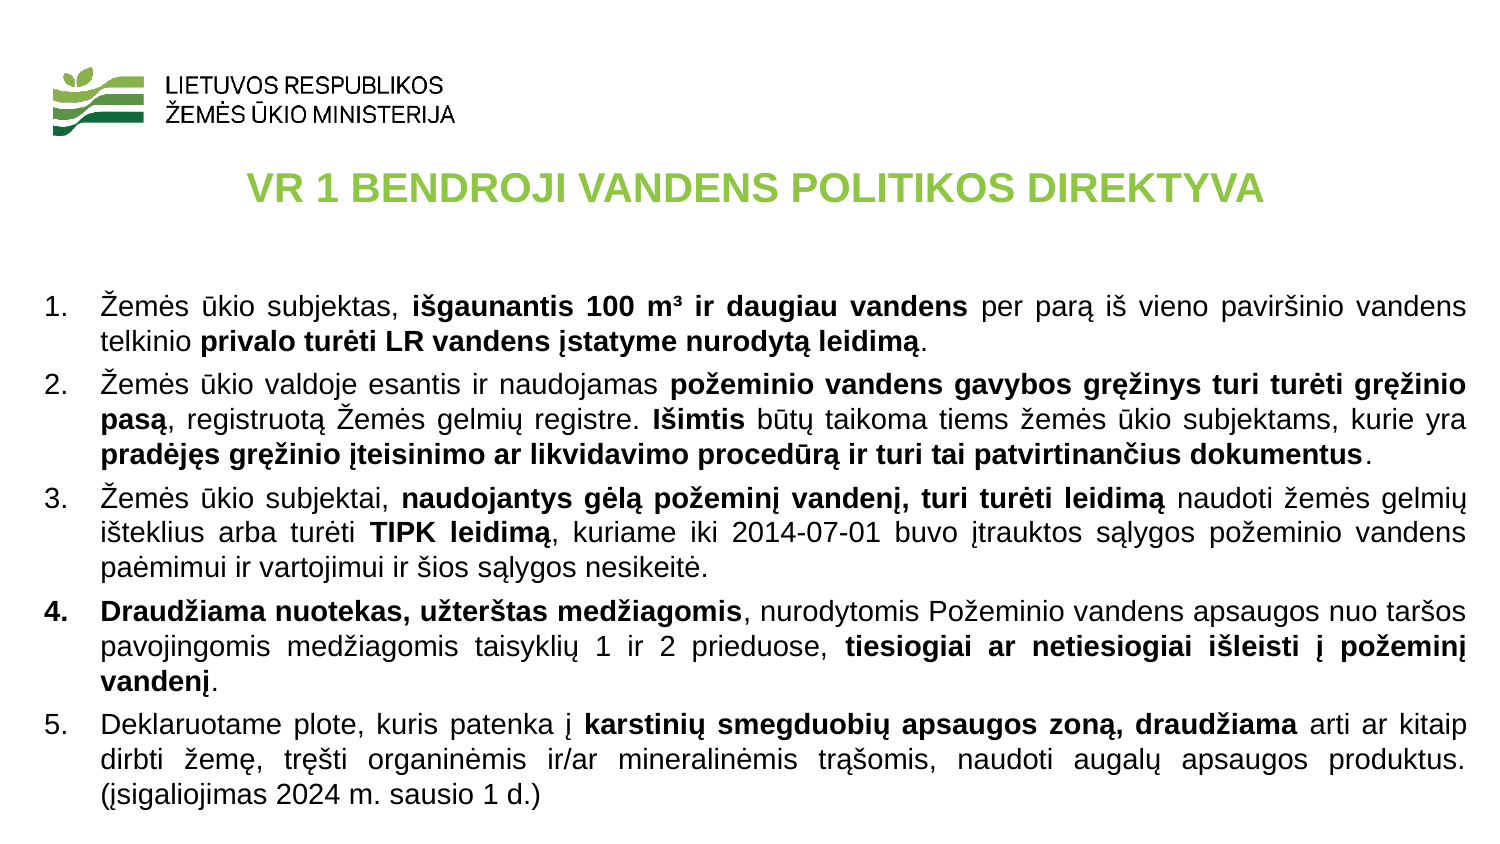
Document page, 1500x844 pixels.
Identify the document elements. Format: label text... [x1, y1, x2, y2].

text_box VR 1 BENDROJI VANDENS POLITIKOS DIREKTYVA [29, 153, 1483, 219]
picture [52, 67, 455, 137]
text_box Žemės ūkio subjektas, išgaunantis 100 m³ ir daugiau vandens per parą iš vieno paviršinio vandens telkinio privalo turėti LR vandens įstatyme nurodytą leidimą. Žemės ūkio valdoje esantis ir naudojamas požeminio vandens gavybos gręžinys turi turėti gręžinio pasą, registruotą Žemės gelmių registre. Išimtis būtų taikoma tiems žemės ūkio subjektams, kurie yra pradėjęs gręžinio įteisinimo ar likvidavimo procedūrą ir turi tai patvirtinančius dokumentus. Žemės ūkio subjektai, naudojantys gėlą požeminį vandenį, turi turėti leidimą naudoti žemės gelmių išteklius arba turėti TIPK leidimą, kuriame iki 2014-07-01 buvo įtrauktos sąlygos požeminio vandens paėmimui ir vartojimui ir šios sąlygos nesikeitė. Draudžiama nuotekas, užterštas medžiagomis, nurodytomis Požeminio vandens apsaugos nuo taršos pavojingomis medžiagomis taisyklių 1 ir 2 prieduose, tiesiogiai ar netiesiogiai išleisti į požeminį vandenį. Deklaruotame plote, kuris patenka į karstinių smegduobių apsaugos zoną, draudžiama arti ar kitaip dirbti žemę, tręšti organinėmis ir/ar mineralinėmis trąšomis, naudoti augalų apsaugos produktus. (įsigaliojimas 2024 m. sausio 1 d.) [29, 280, 1483, 818]
